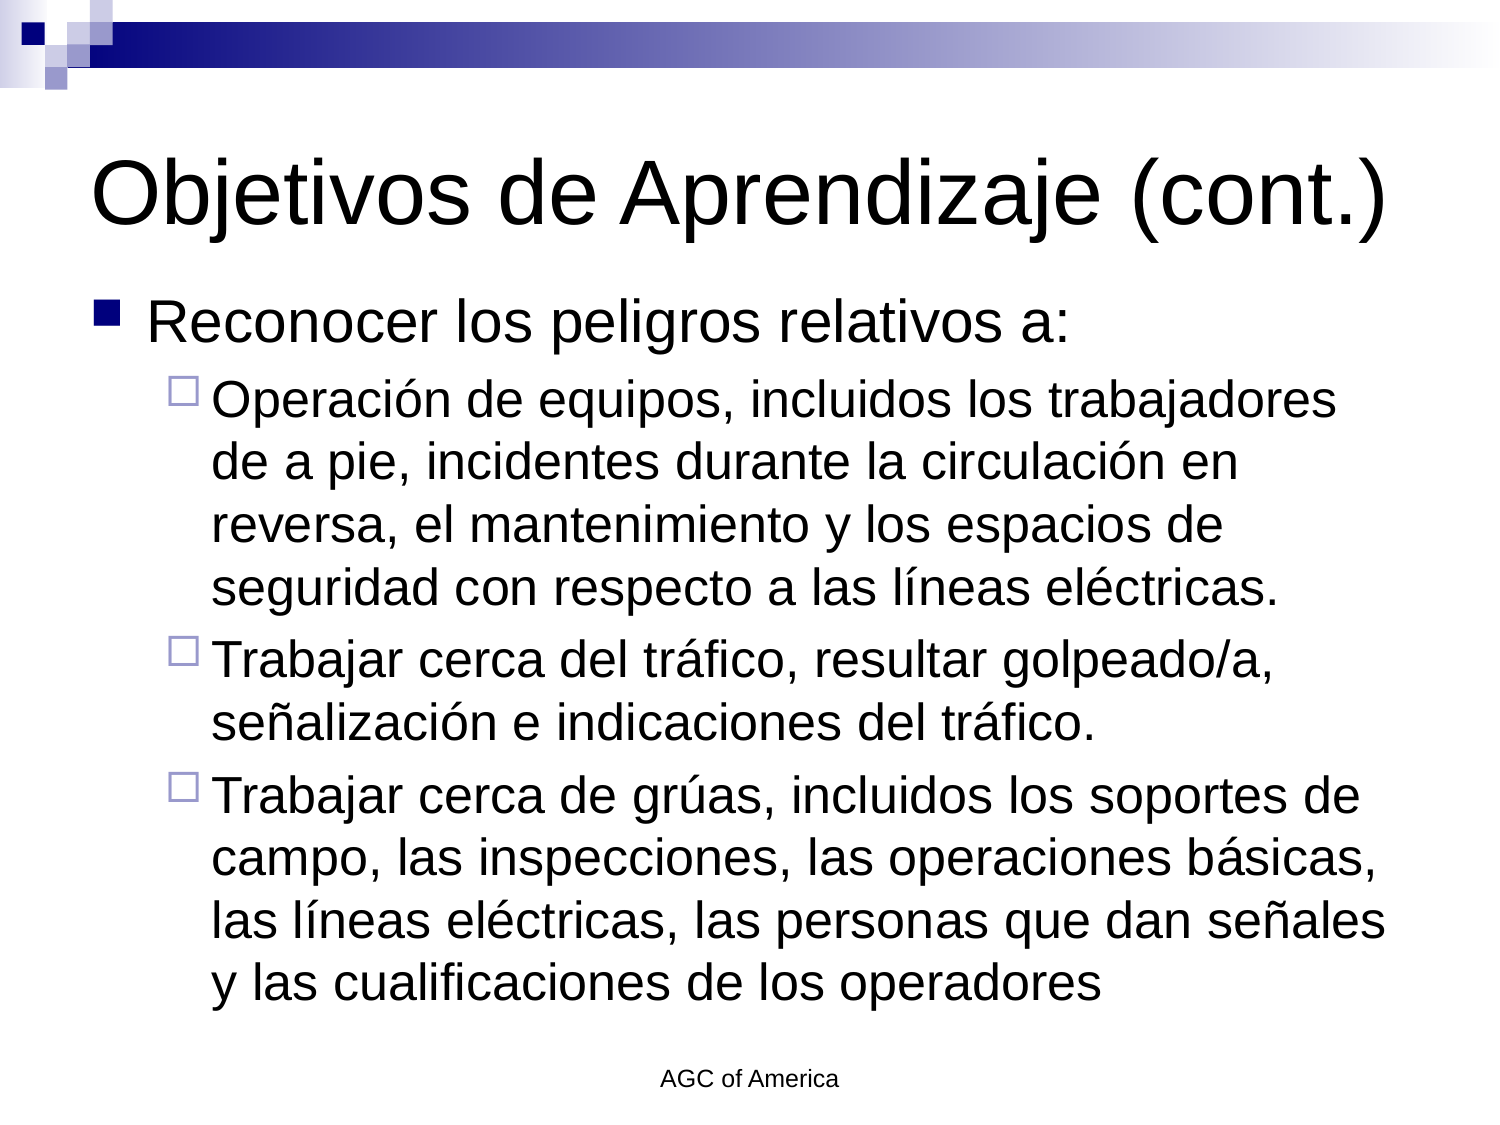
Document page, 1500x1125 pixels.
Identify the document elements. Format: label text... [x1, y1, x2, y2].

title Objetivos de Aprendizaje (cont.) [75, 75, 1425, 275]
list Reconocer los peligros relativos a: Operación de equipos, incluidos los trabajadores de a pie, incidentes durante la circulación en reversa, el mantenimiento y los espacios de seguridad con respecto a las líneas eléctricas. Trabajar cerca del tráfico, resultar golpeado/a, señalización e indicaciones del tráfico. Trabajar cerca de grúas, incluidos los soportes de campo, las inspecciones, las operaciones básicas, las líneas eléctricas, las personas que dan señales y las cualificaciones de los operadores [75, 275, 1425, 913]
footer AGC of America [512, 1025, 988, 1100]
